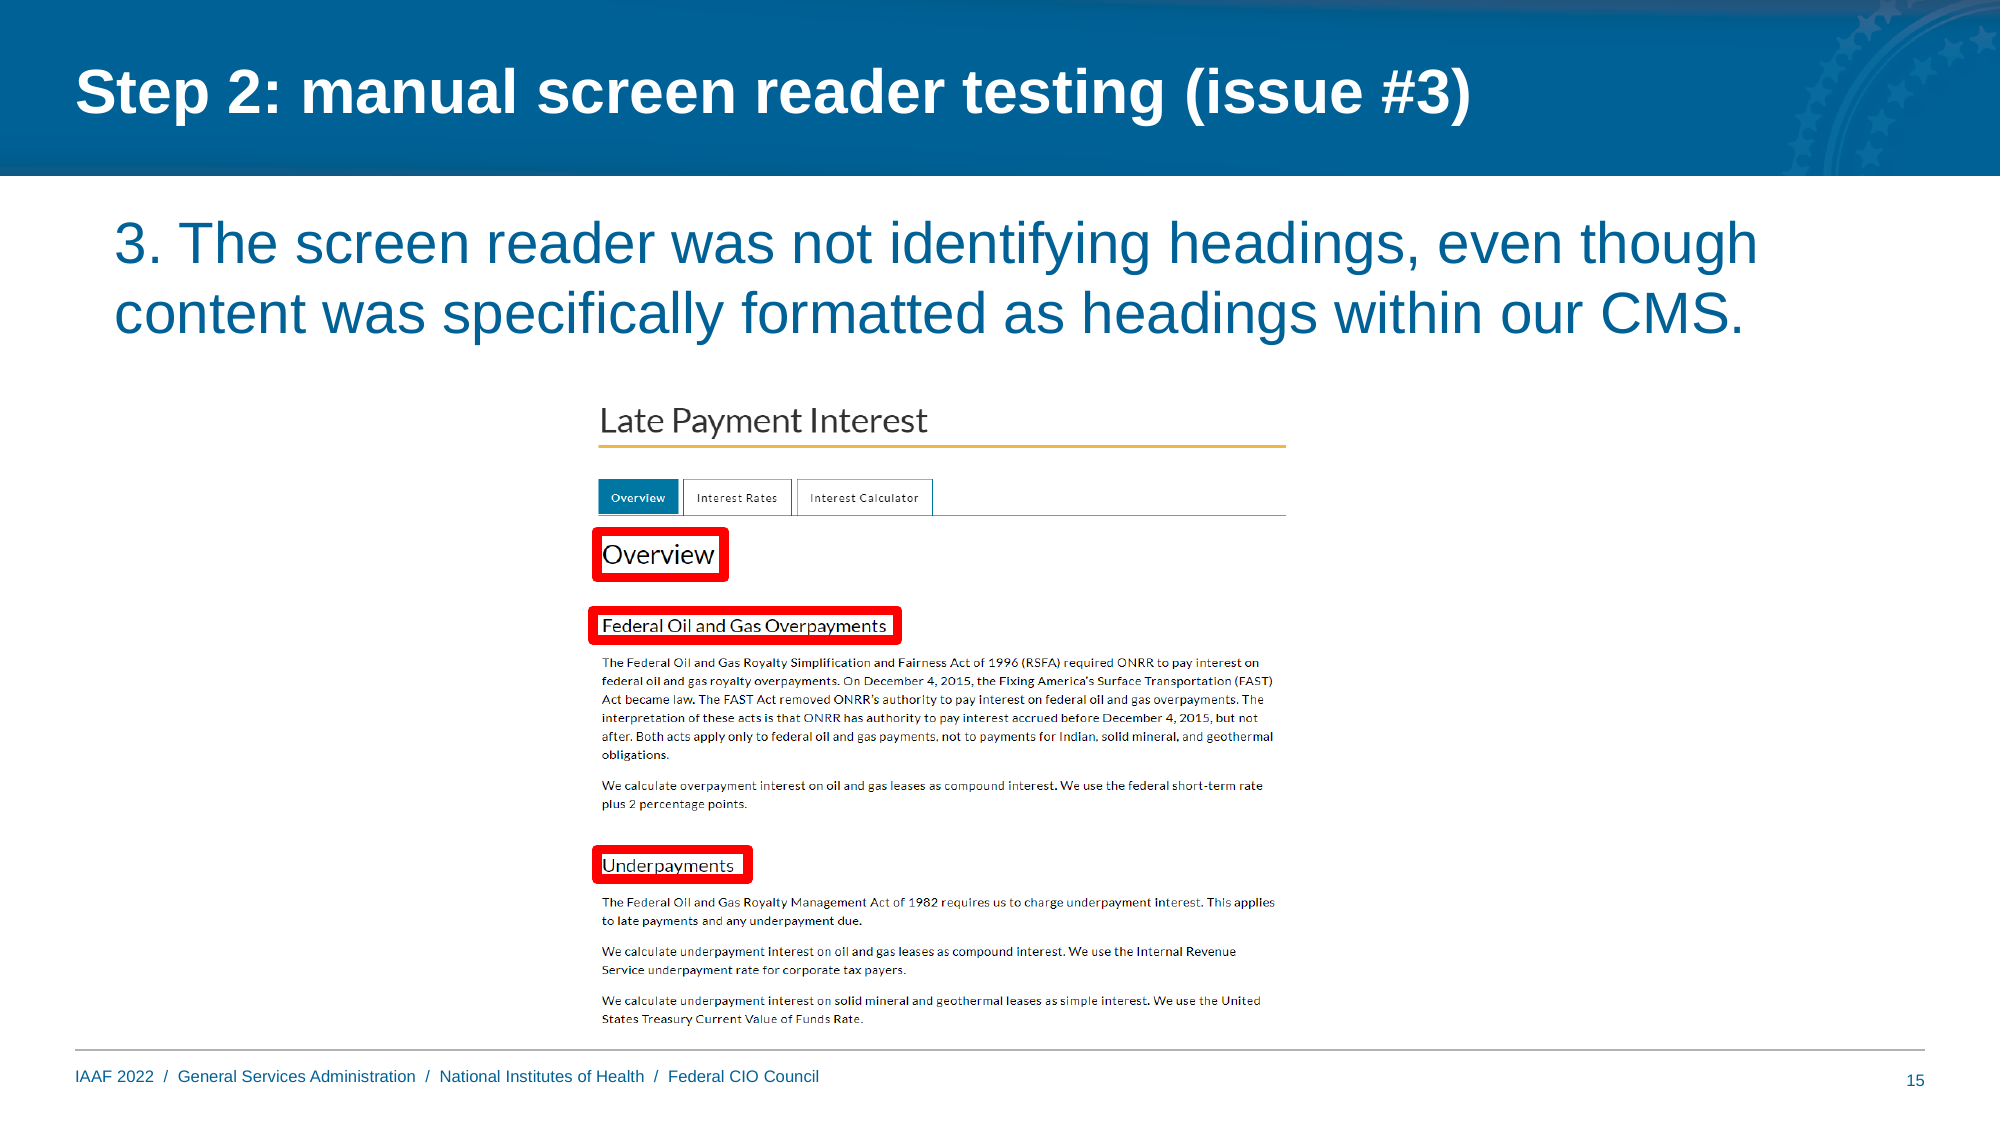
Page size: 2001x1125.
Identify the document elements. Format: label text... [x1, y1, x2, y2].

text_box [588, 393, 1287, 1046]
picture [0, 0, 2000, 176]
title Step 2: manual screen reader testing (issue #3) [75, 52, 1800, 128]
slide_number 15 [1880, 1065, 1925, 1095]
picture [0, 168, 666, 176]
list 3. The screen reader was not identifying headings, even though content was specifically formatted as headings within our CMS. [75, 197, 1925, 347]
